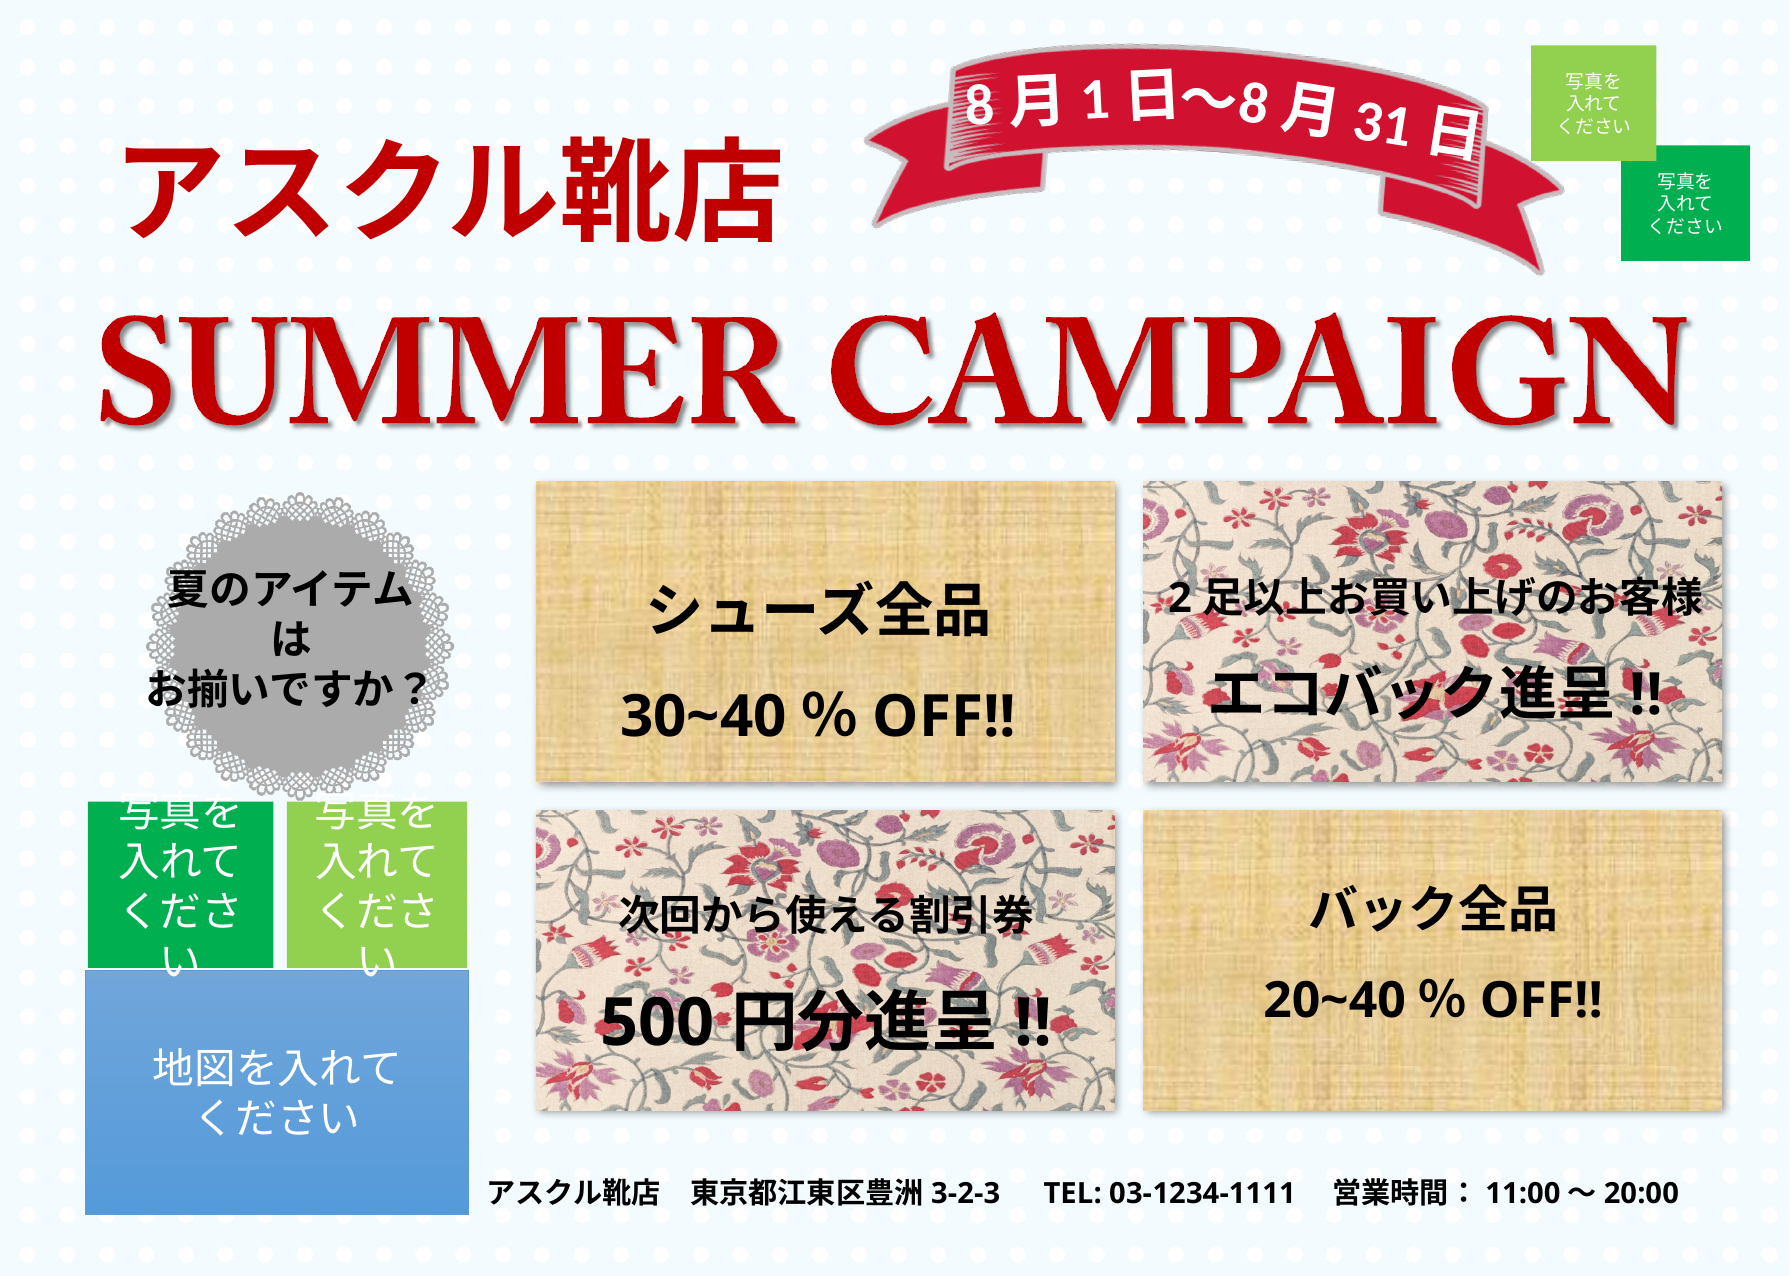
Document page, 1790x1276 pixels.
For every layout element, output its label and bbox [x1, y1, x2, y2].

text_box [823, 0, 1641, 270]
picture [0, 0, 1790, 1276]
